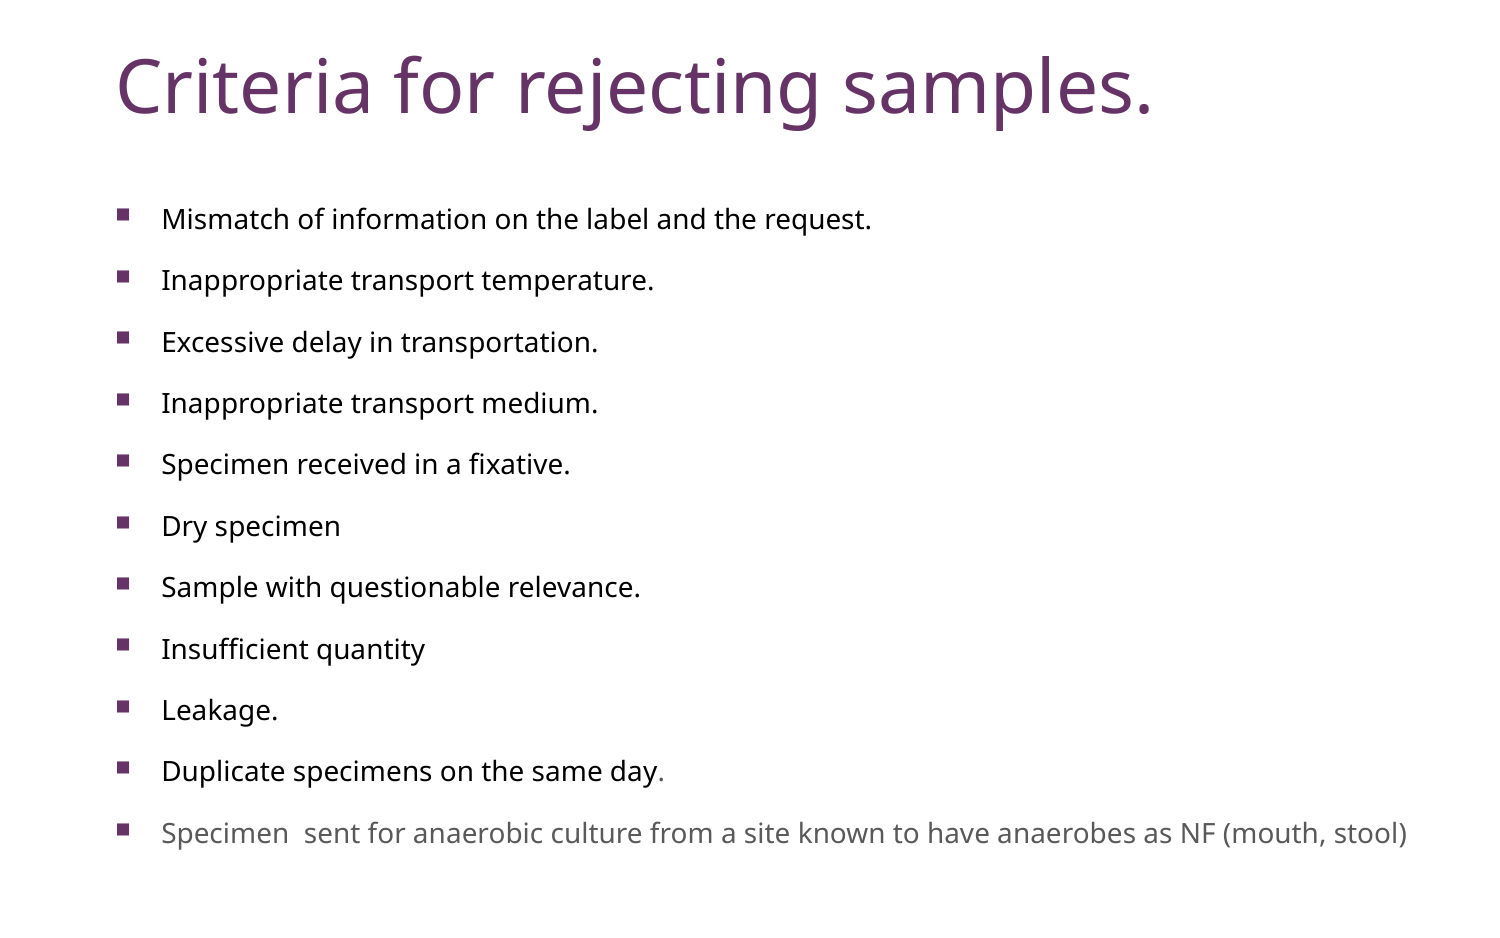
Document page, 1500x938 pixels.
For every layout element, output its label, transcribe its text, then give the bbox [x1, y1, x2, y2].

list Mismatch of information on the label and the request. Inappropriate transport temperature. Excessive delay in transportation. Inappropriate transport medium. Specimen received in a fixative. Dry specimen Sample with questionable relevance. Insufficient quantity Leakage. Duplicate specimens on the same day. Specimen sent for anaerobic culture from a site known to have anaerobes as NF (mouth, stool) [100, 193, 1425, 882]
title Criteria for rejecting samples. [100, 31, 1438, 167]
